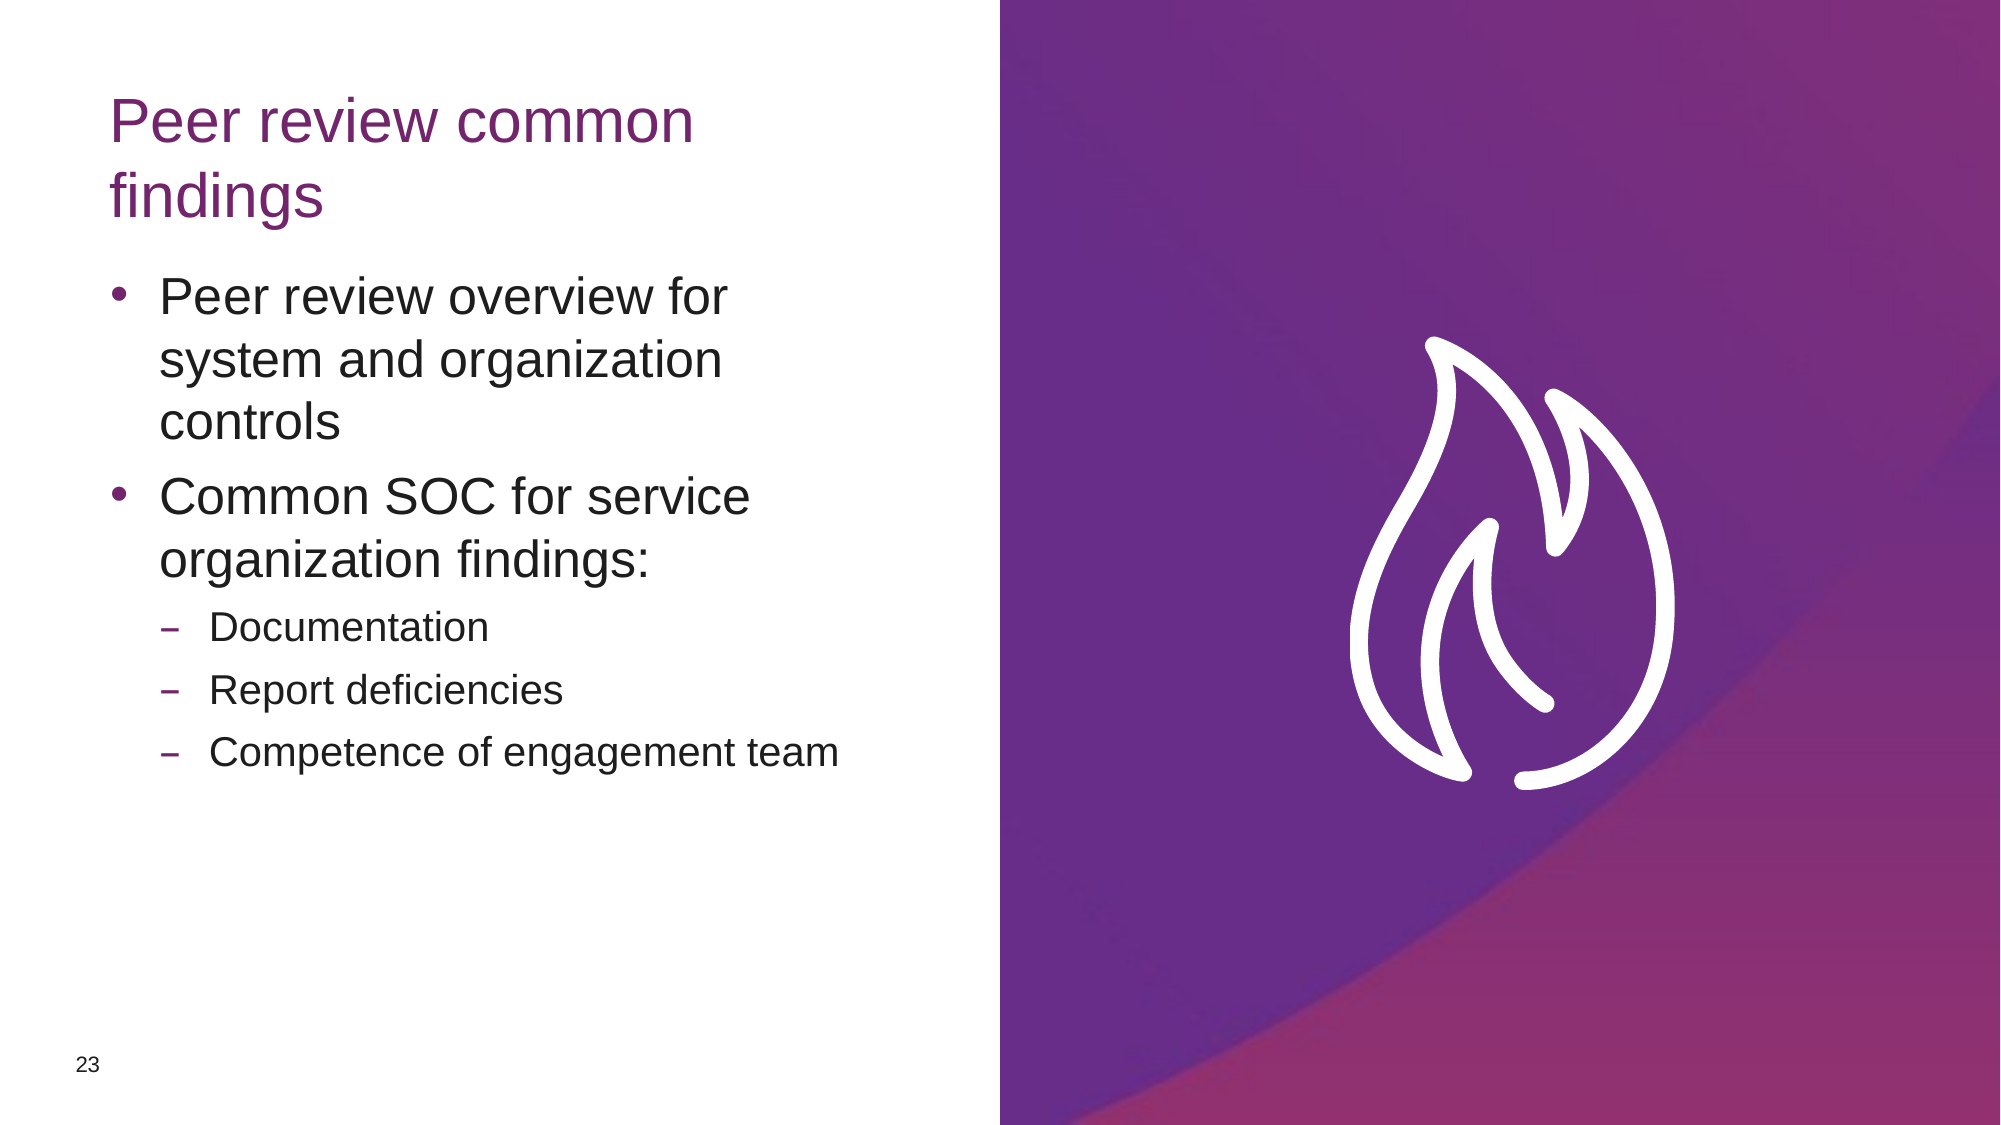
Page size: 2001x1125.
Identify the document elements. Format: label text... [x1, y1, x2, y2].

list Peer review overview for system and organization controls Common SOC for service organization findings: Documentation Report deficiencies Competence of engagement team [109, 262, 908, 1005]
picture [1000, 0, 2001, 1125]
title Peer review common findings [109, 80, 908, 210]
